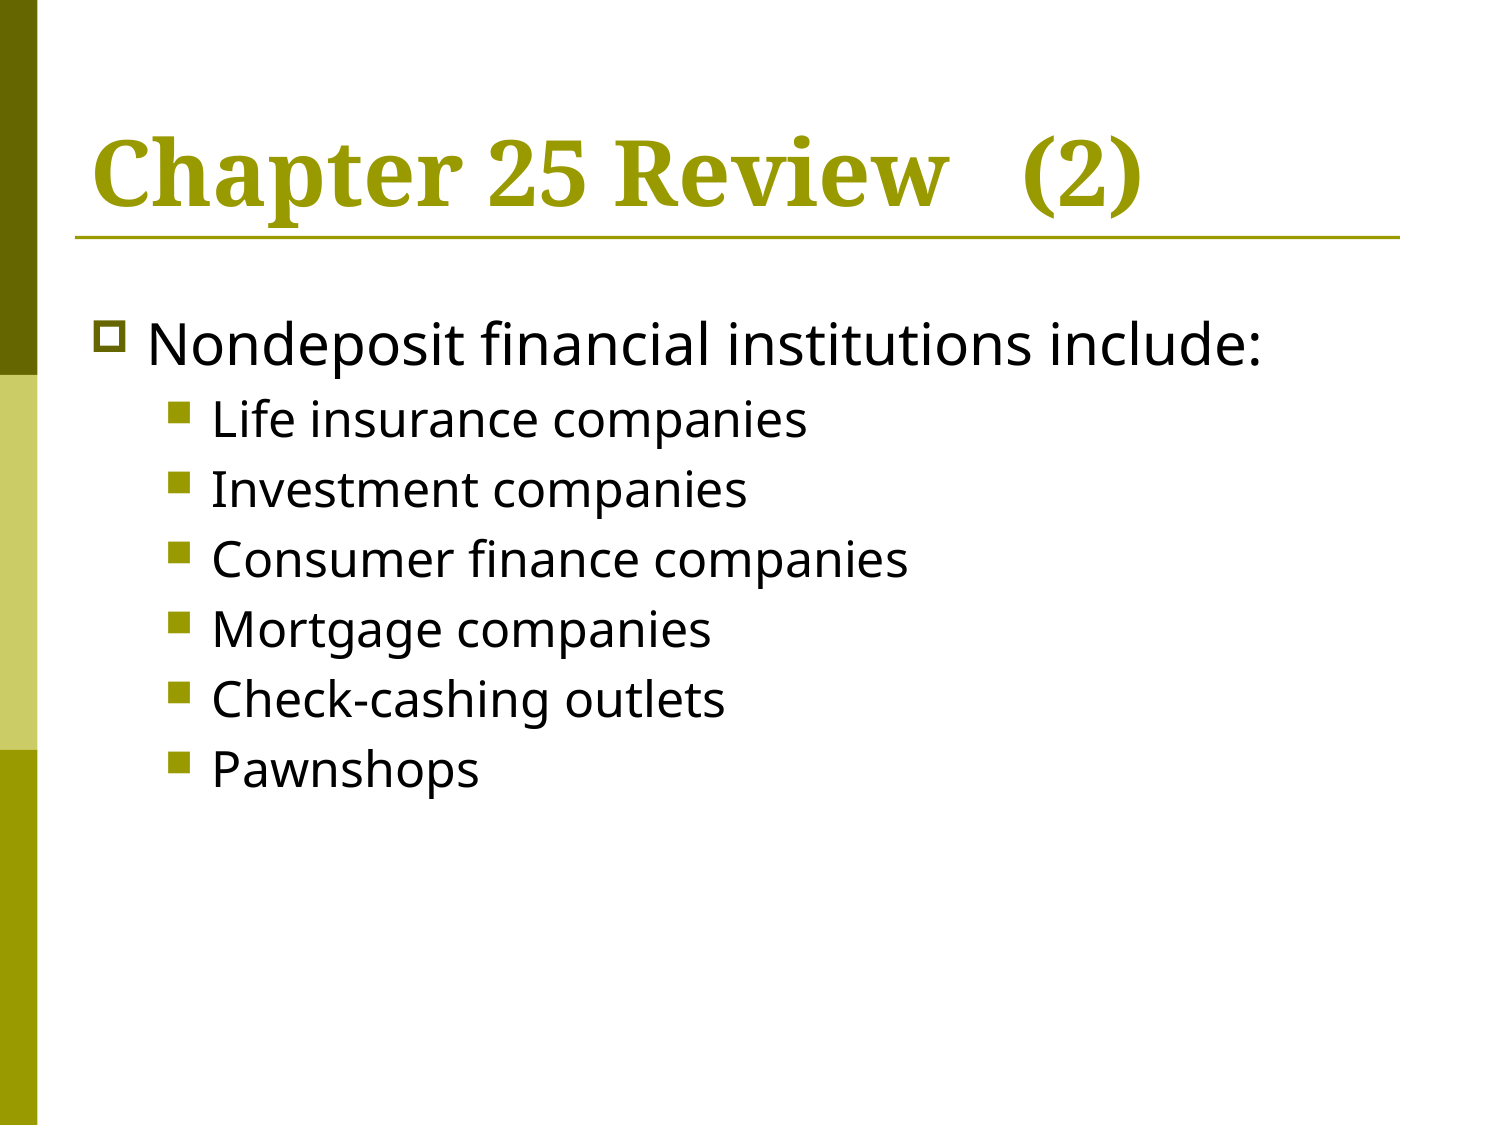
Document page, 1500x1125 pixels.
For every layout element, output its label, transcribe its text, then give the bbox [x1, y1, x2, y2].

title Chapter 25 Review (2) [74, 45, 1426, 233]
list Nondeposit financial institutions include: Life insurance companies Investment companies Consumer finance companies Mortgage companies Check-cashing outlets Pawnshops [74, 299, 1426, 1006]
